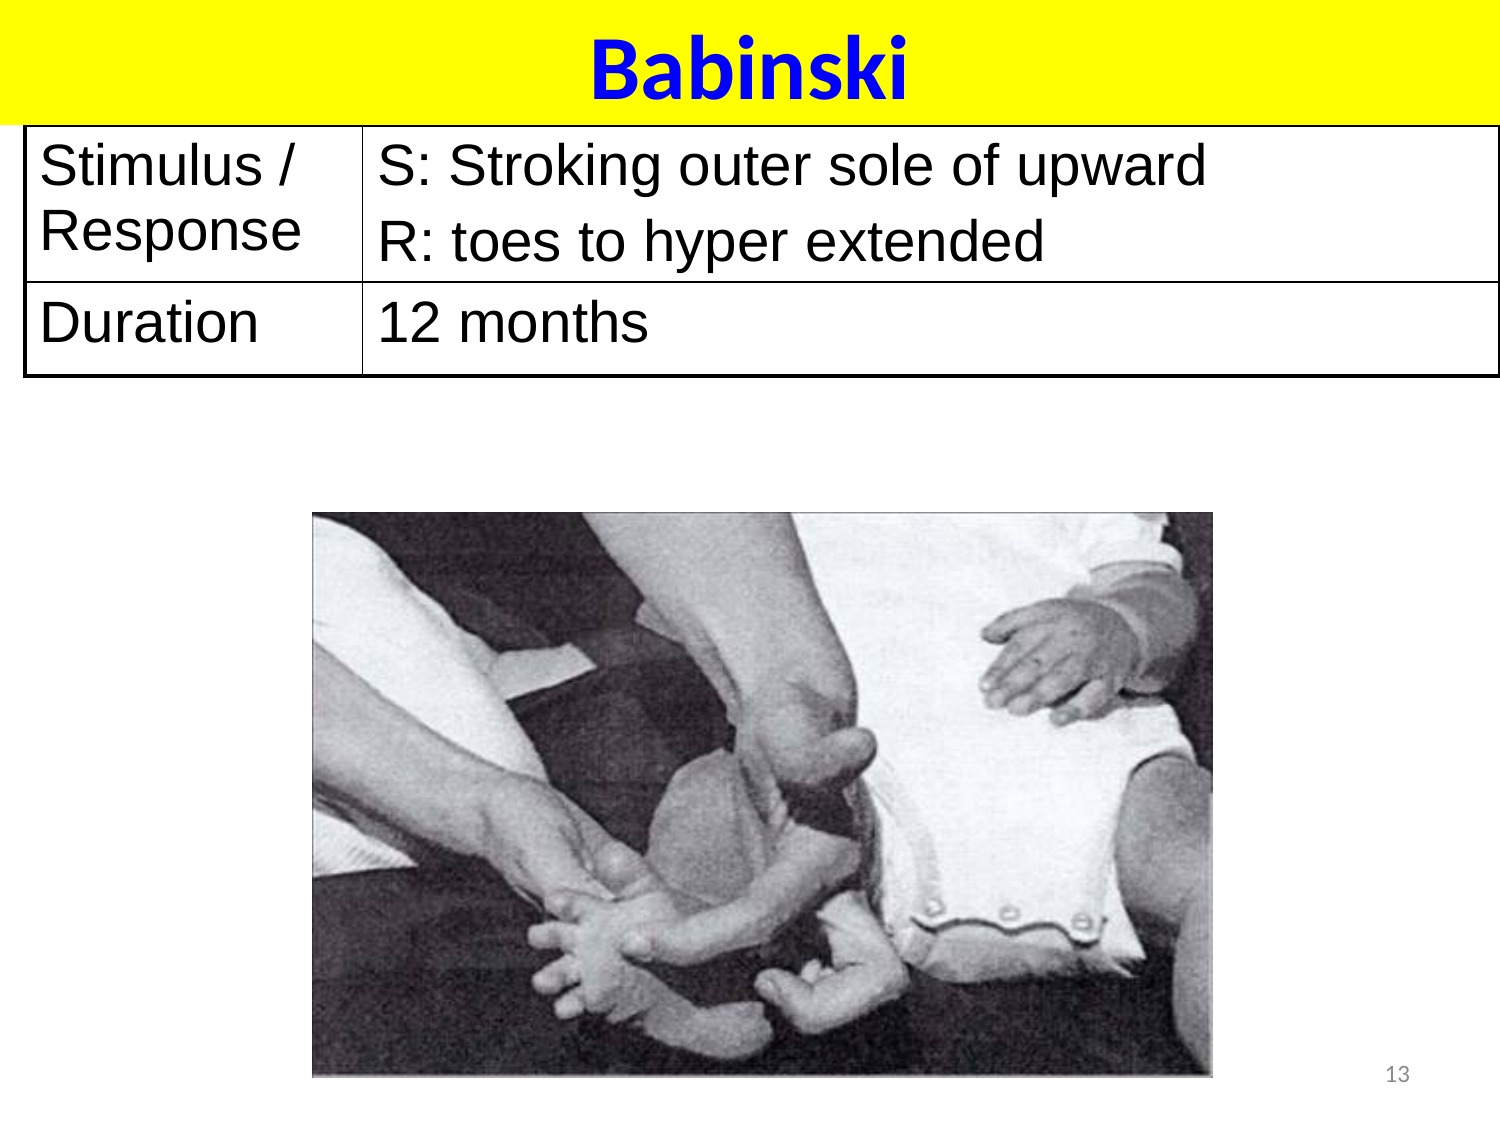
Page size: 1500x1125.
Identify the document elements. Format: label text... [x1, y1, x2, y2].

title Babinski [0, 0, 1500, 125]
table_cell Duration [27, 283, 362, 374]
picture [312, 512, 1213, 1078]
table_cell 12 months [363, 283, 1498, 374]
table_header Stimulus / Response [27, 127, 362, 281]
table_header S: Stroking outer sole of upward R: toes to hyper extended [363, 127, 1498, 281]
slide_number 13 [1074, 1042, 1425, 1103]
